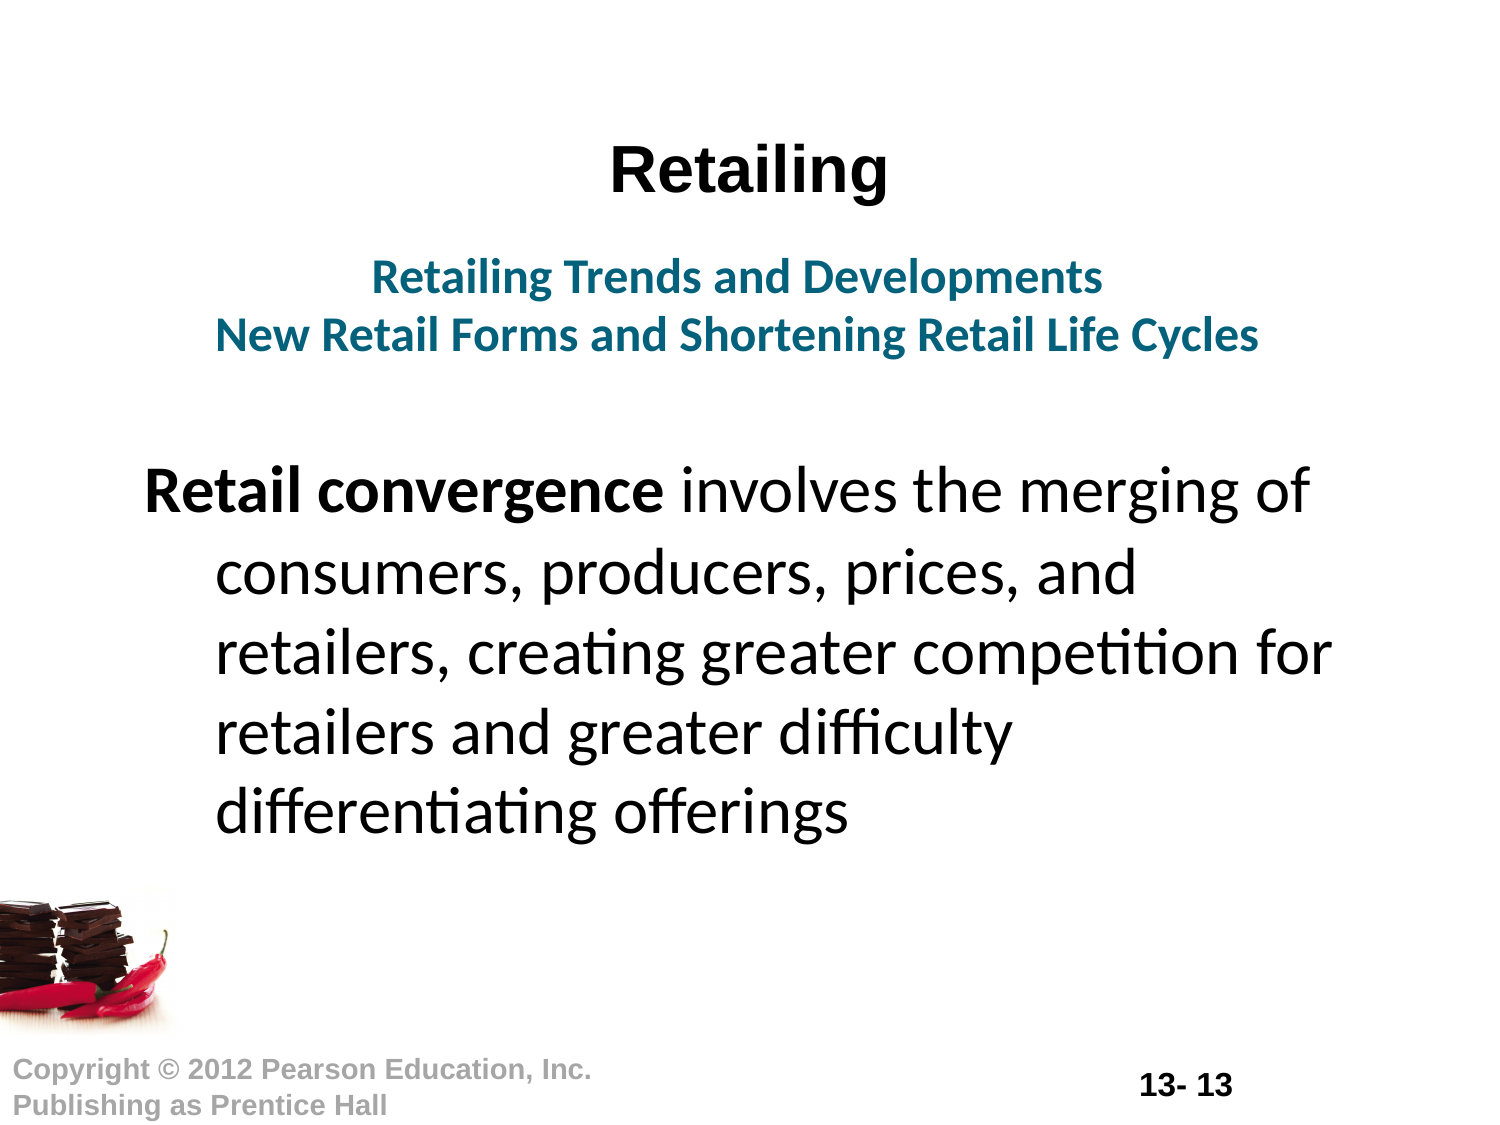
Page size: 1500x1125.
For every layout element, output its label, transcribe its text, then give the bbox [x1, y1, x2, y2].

title Retailing [112, 37, 1388, 226]
list Retail convergence involves the merging of consumers, producers, prices, and retailers, creating greater competition for retailers and greater difficulty differentiating offerings [112, 324, 1388, 1001]
picture [0, 887, 183, 1039]
list Retailing Trends and Developments New Retail Forms and Shortening Retail Life Cycles [149, 237, 1326, 301]
